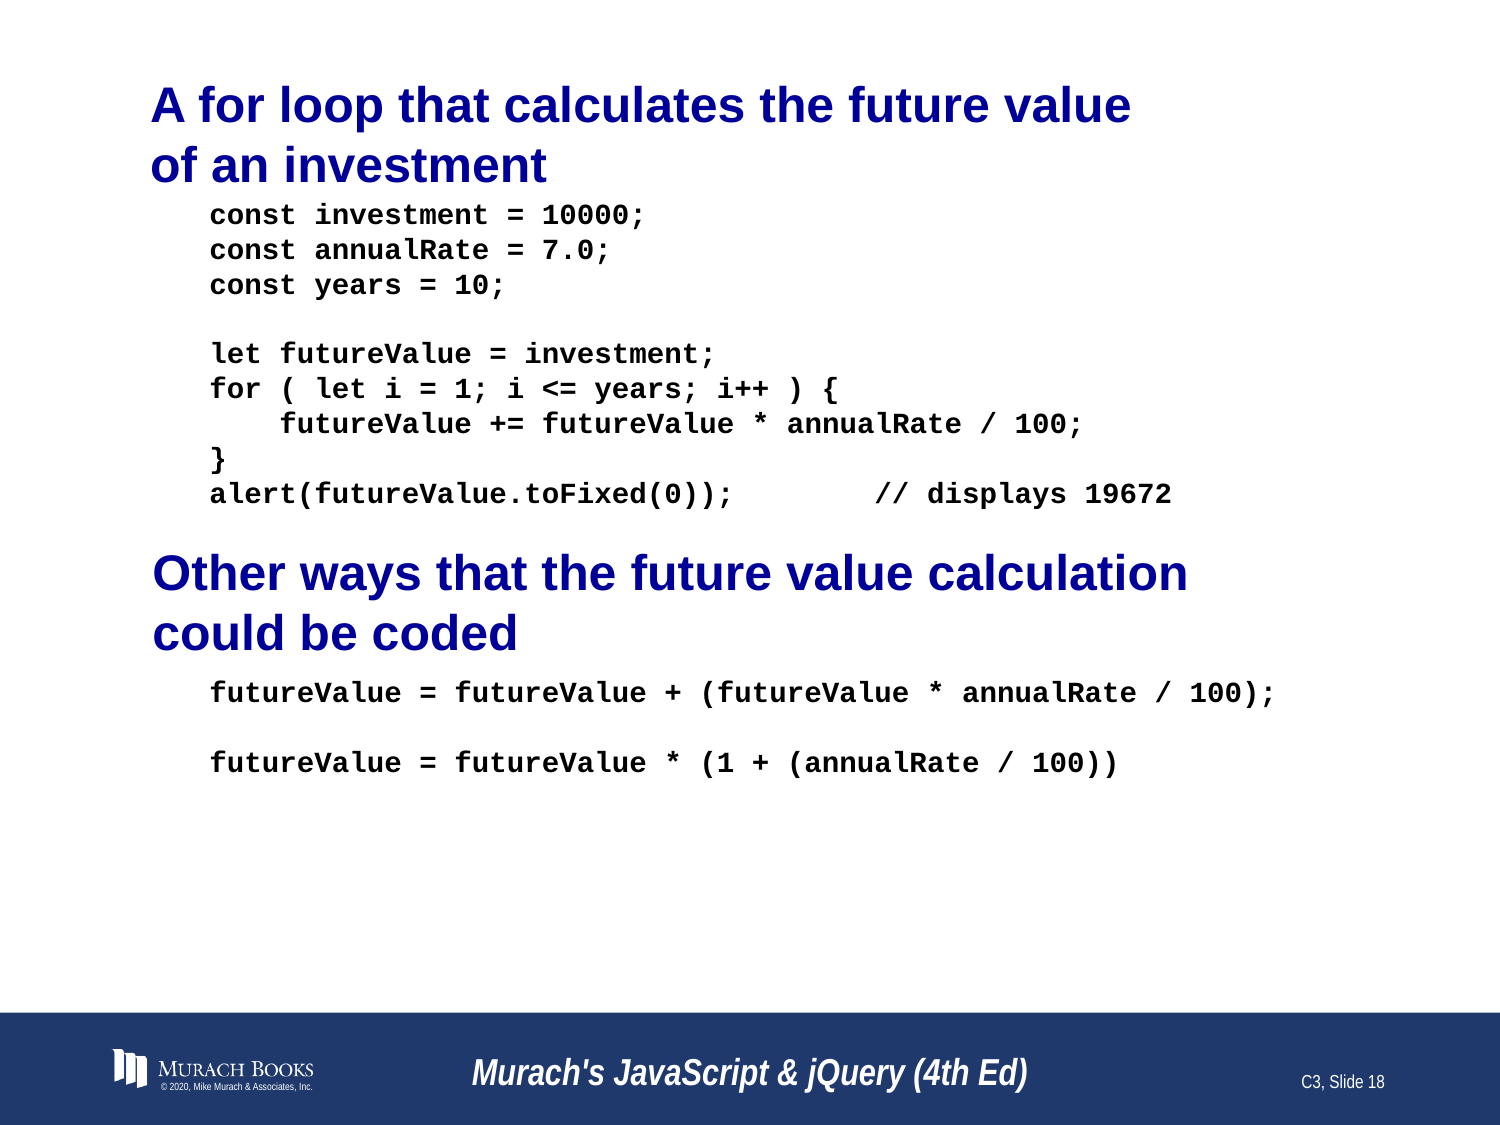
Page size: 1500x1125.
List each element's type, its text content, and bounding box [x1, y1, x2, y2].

title A for loop that calculates the future value of an investment [150, 72, 1350, 187]
slide_number Murach's JavaScript & jQuery (4th Ed) [463, 1025, 1050, 1100]
footer © 2020, Mike Murach & Associates, Inc. [12, 1025, 463, 1100]
list const investment = 10000; const annualRate = 7.0; const years = 10; let futureValue = investment; for ( let i = 1; i <= years; i++ ) { futureValue += futureValue * annualRate / 100; } alert(futureValue.toFixed(0)); // displays 19672 Other ways that the future value calculation could be coded futureValue = futureValue + (futureValue * annualRate / 100); futureValue = futureValue * (1 + (annualRate / 100)) [137, 187, 1350, 988]
slide_number C3, Slide 18 [1087, 1025, 1400, 1100]
